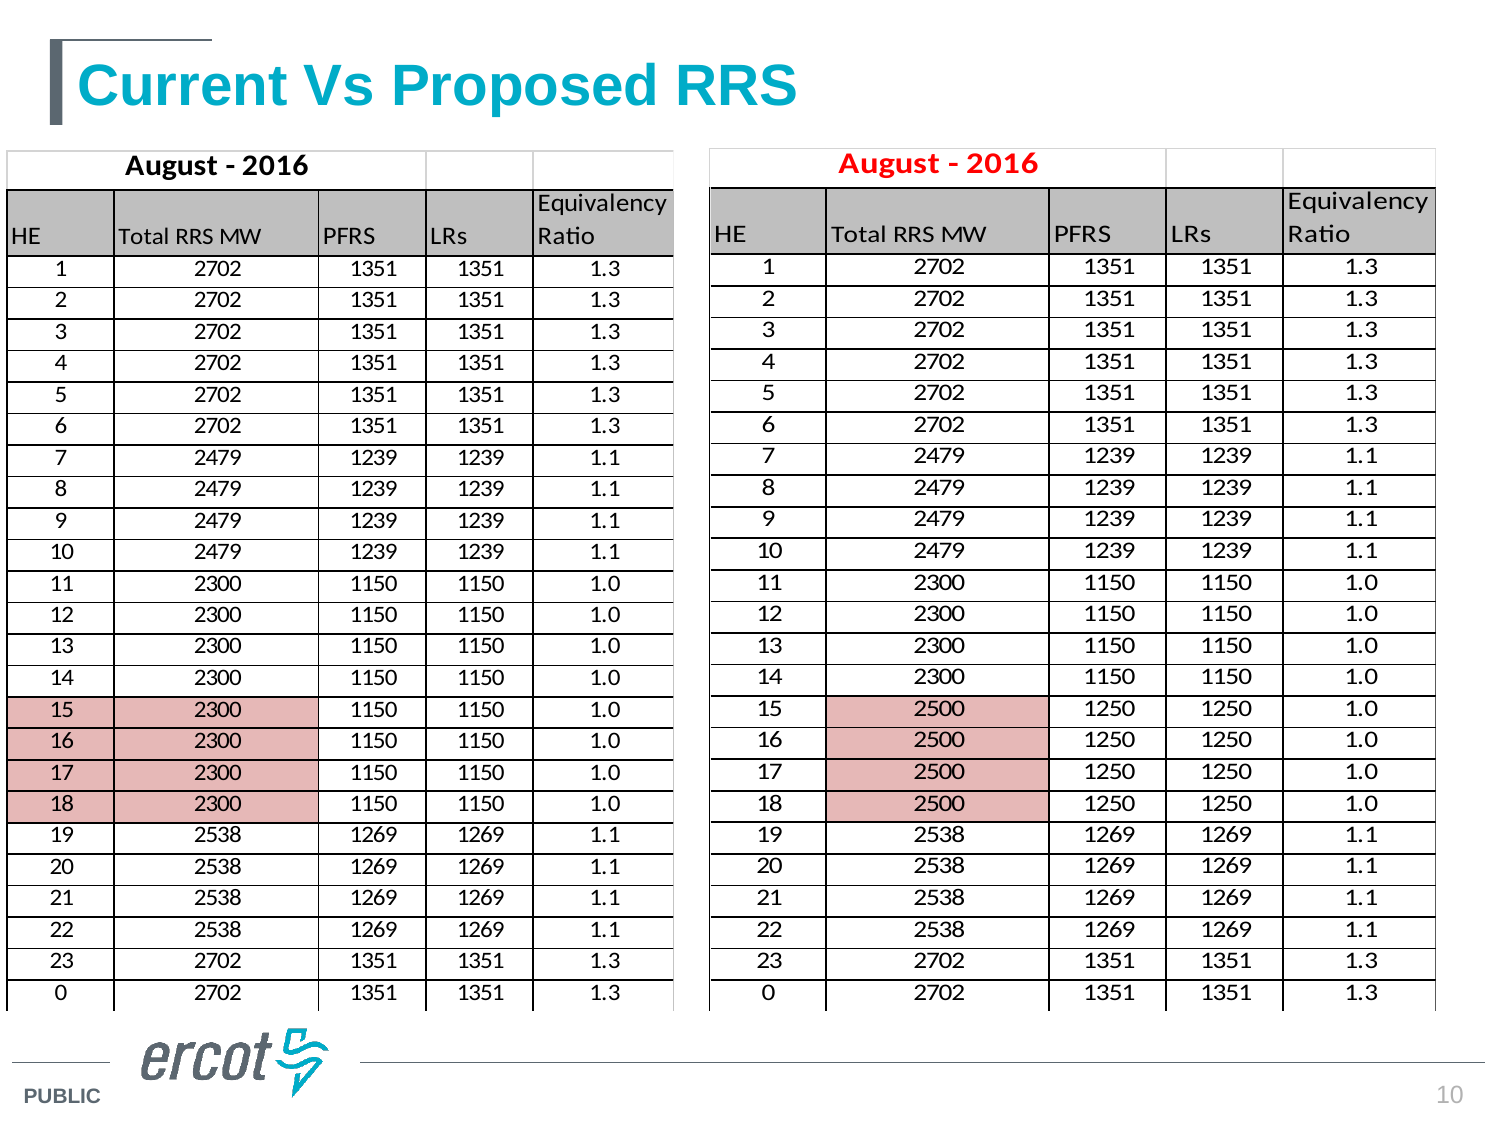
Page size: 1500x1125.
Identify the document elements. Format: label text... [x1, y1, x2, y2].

picture [708, 147, 1438, 1013]
picture [5, 149, 676, 1013]
title Current Vs Proposed RRS [62, 39, 1450, 125]
picture [137, 1024, 332, 1100]
slide_number 10 [1412, 1076, 1488, 1112]
